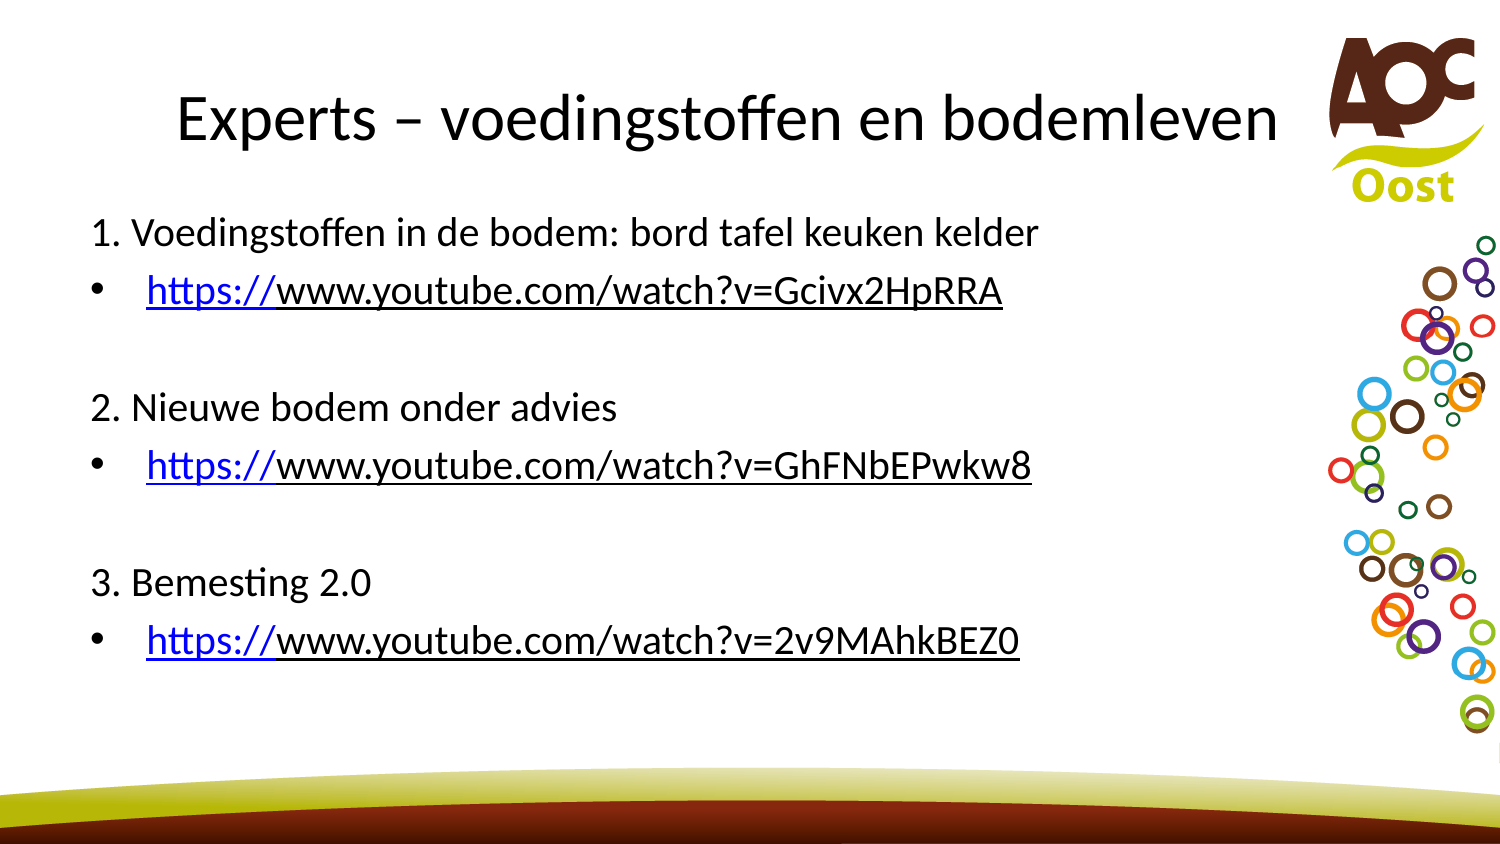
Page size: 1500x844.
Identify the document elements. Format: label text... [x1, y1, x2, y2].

title Experts – voedingstoffen en bodemleven [53, 43, 1404, 185]
picture [0, 0, 1500, 844]
list 1. Voedingstoffen in de bodem: bord tafel keuken kelder https://www.youtube.com/watch?v=Gcivx2HpRRA 2. Nieuwe bodem onder advies https://www.youtube.com/watch?v=GhFNbEPwkw8 3. Bemesting 2.0 https://www.youtube.com/watch?v=2v9MAhkBEZ0 [75, 196, 1425, 754]
